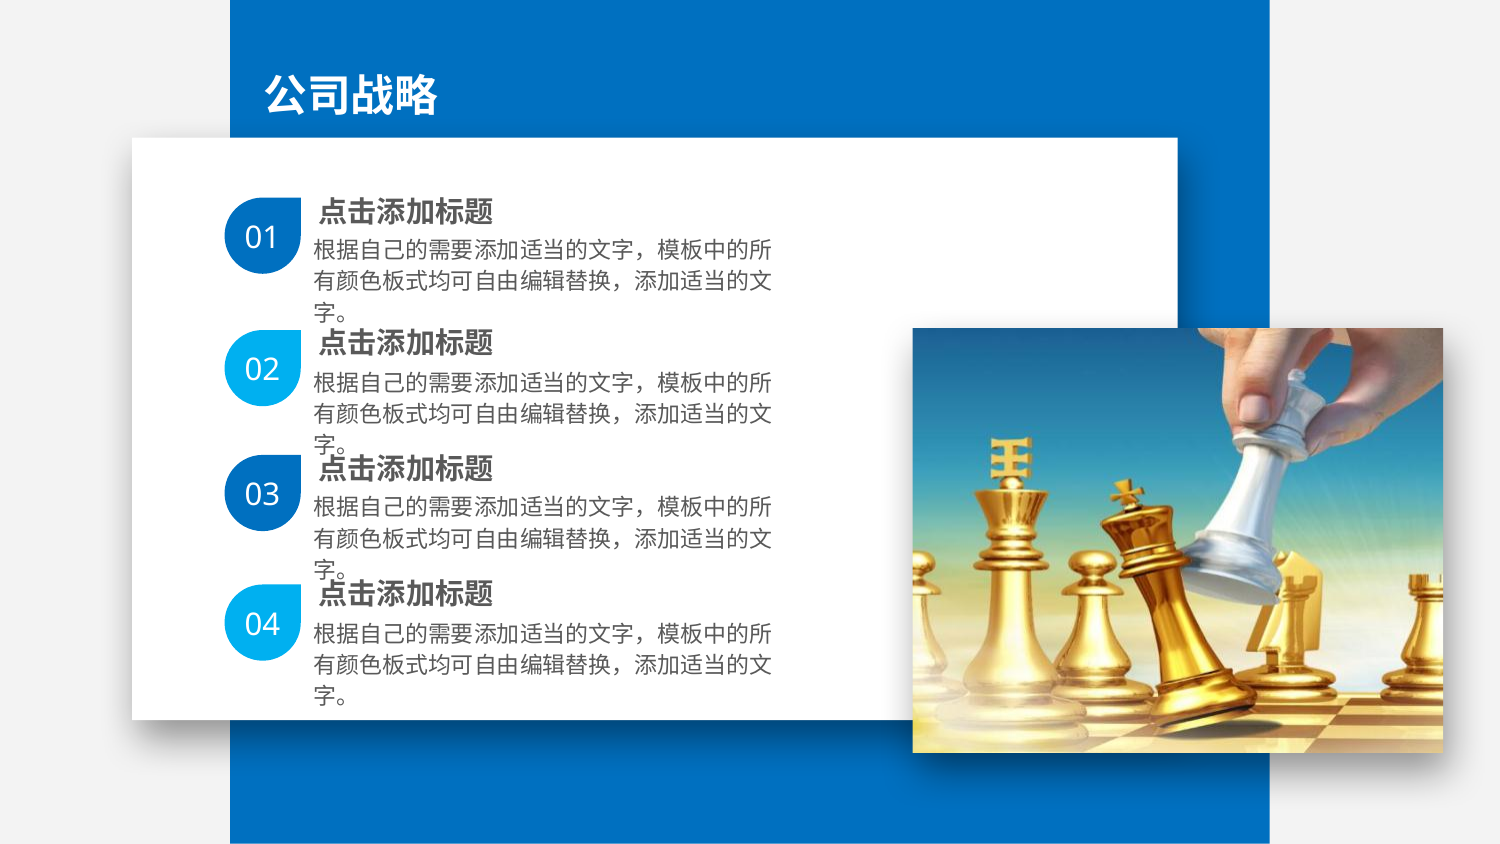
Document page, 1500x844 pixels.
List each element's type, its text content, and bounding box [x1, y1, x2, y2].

text_box 根据自己的需要添加适当的文字，模板中的所有颜色板式均可自由编辑替换，添加适当的文字。 [301, 226, 807, 332]
text_box [911, 327, 1444, 754]
text_box 点击添加标题 [303, 185, 634, 236]
text_box 根据自己的需要添加适当的文字，模板中的所有颜色板式均可自由编辑替换，添加适当的文字。 [301, 358, 807, 464]
text_box 根据自己的需要添加适当的文字，模板中的所有颜色板式均可自由编辑替换，添加适当的文字。 [301, 609, 807, 715]
text_box 点击添加标题 [303, 316, 634, 367]
text_box 公司战略 [263, 61, 1035, 126]
text_box 点击添加标题 [303, 567, 634, 618]
text_box 根据自己的需要添加适当的文字，模板中的所有颜色板式均可自由编辑替换，添加适当的文字。 [301, 483, 807, 589]
text_box 02 [223, 328, 302, 408]
text_box 03 [223, 453, 302, 533]
text_box 点击添加标题 [303, 442, 634, 493]
text_box 01 [223, 196, 302, 275]
text_box 04 [223, 583, 302, 662]
text_box [131, 137, 1179, 721]
